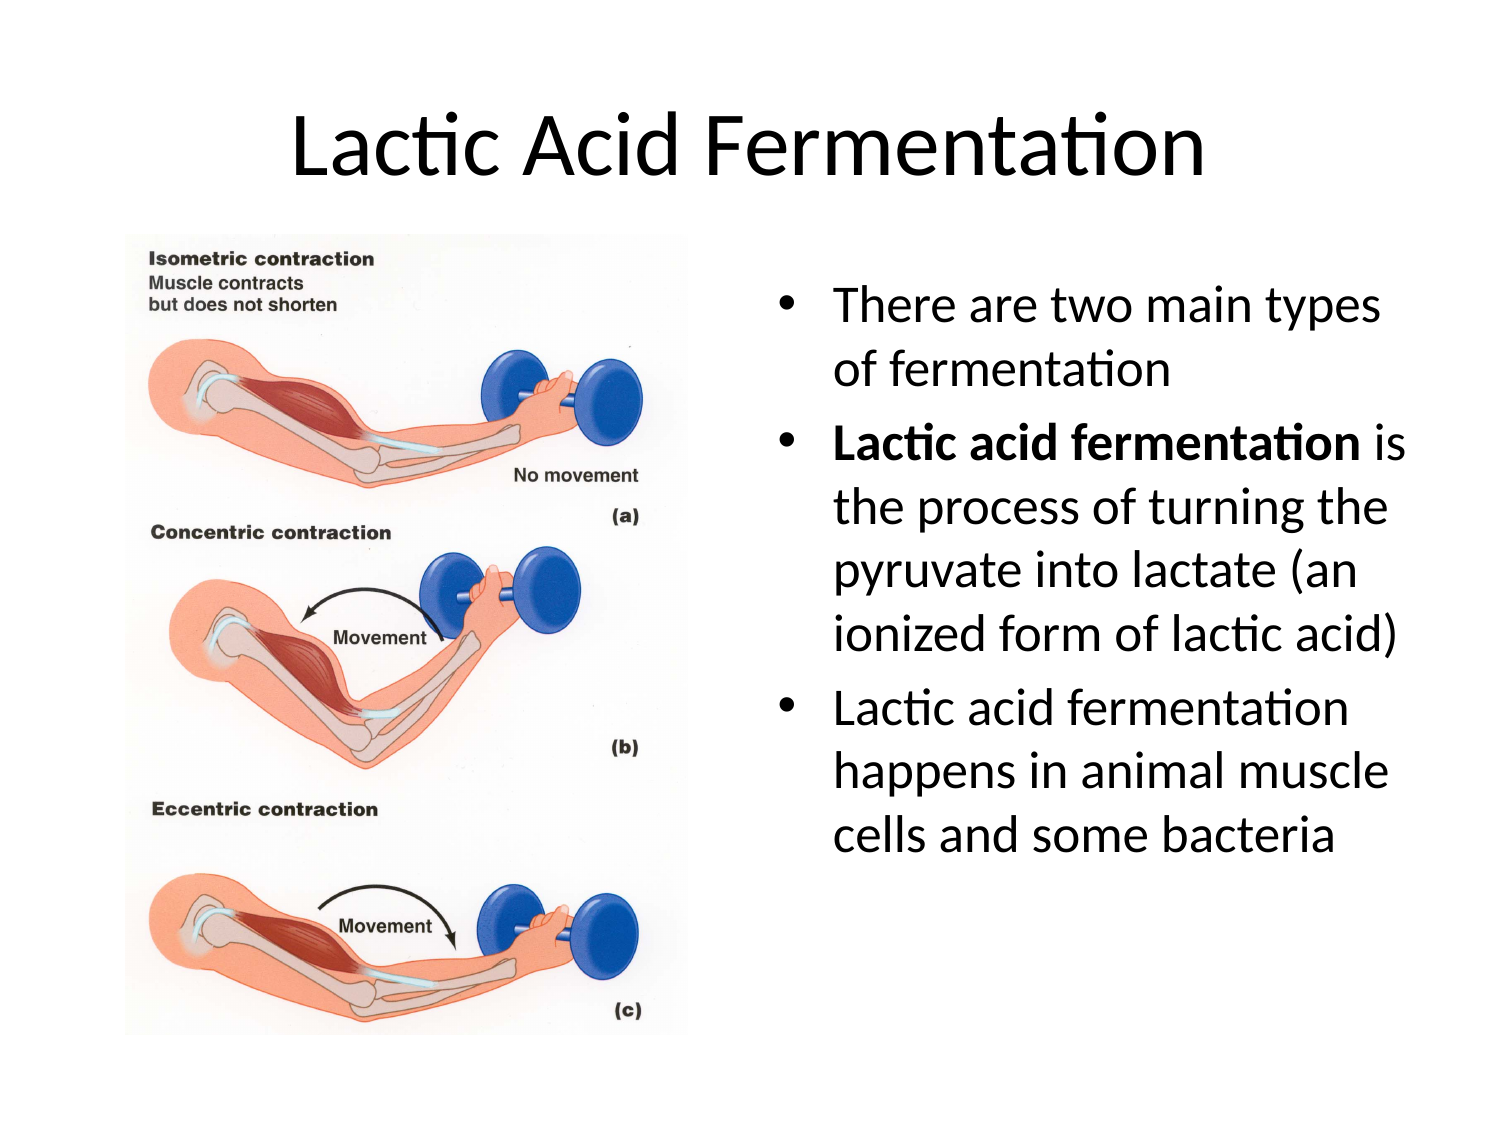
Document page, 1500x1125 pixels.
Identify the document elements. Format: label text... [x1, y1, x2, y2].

picture [124, 234, 688, 1035]
list There are two main types of fermentation Lactic acid fermentation is the process of turning the pyruvate into lactate (an ionized form of lactic acid) Lactic acid fermentation happens in animal muscle cells and some bacteria [762, 262, 1425, 1005]
title Lactic Acid Fermentation [75, 45, 1425, 233]
